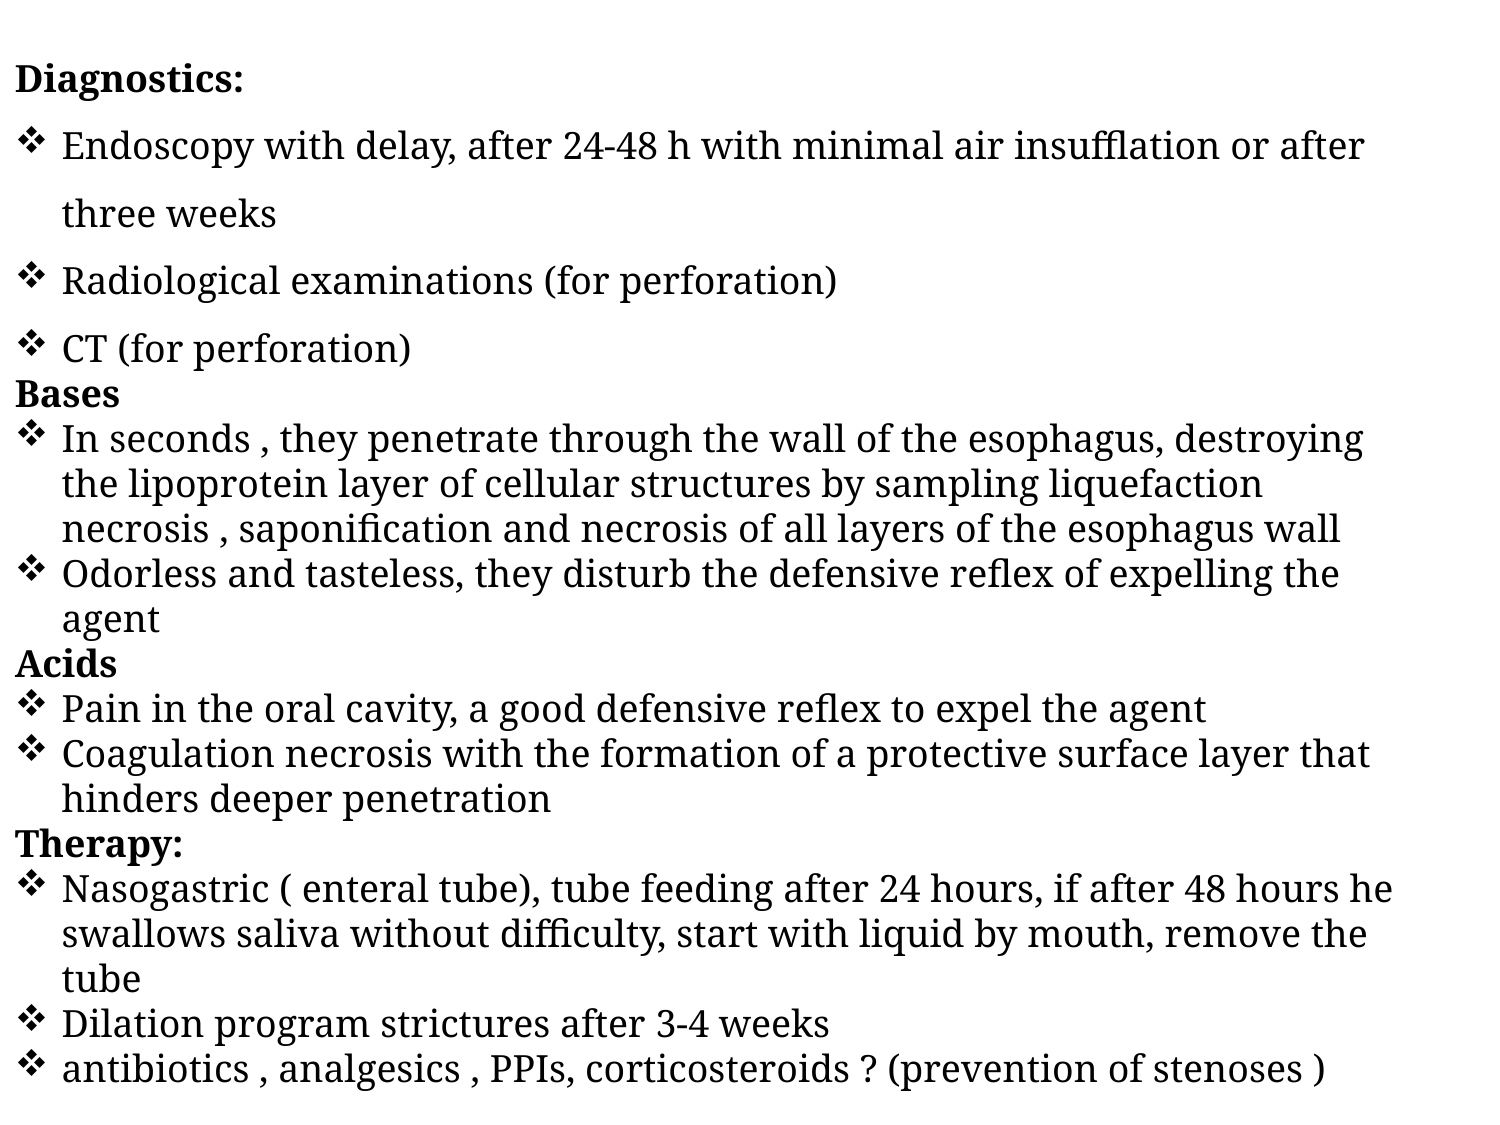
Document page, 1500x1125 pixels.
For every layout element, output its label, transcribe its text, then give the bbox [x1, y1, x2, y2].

text_box Diagnostics: Endoscopy with delay, after 24-48 h with minimal air insufflation or after three weeks Radiological examinations (for perforation) CT (for perforation) Bases In seconds , they penetrate through the wall of the esophagus, destroying the lipoprotein layer of cellular structures by sampling liquefaction necrosis , saponification and necrosis of all layers of the esophagus wall Odorless and tasteless, they disturb the defensive reflex of expelling the agent Acids Pain in the oral cavity, a good defensive reflex to expel the agent Coagulation necrosis with the formation of a protective surface layer that hinders deeper penetration Therapy: Nasogastric ( enteral tube), tube feeding after 24 hours, if after 48 hours he swallows saliva without difficulty, start with liquid by mouth, remove the tube Dilation program strictures after 3-4 weeks antibiotics , analgesics , PPIs, corticosteroids ? (prevention of stenoses ) [0, 24, 1425, 1098]
